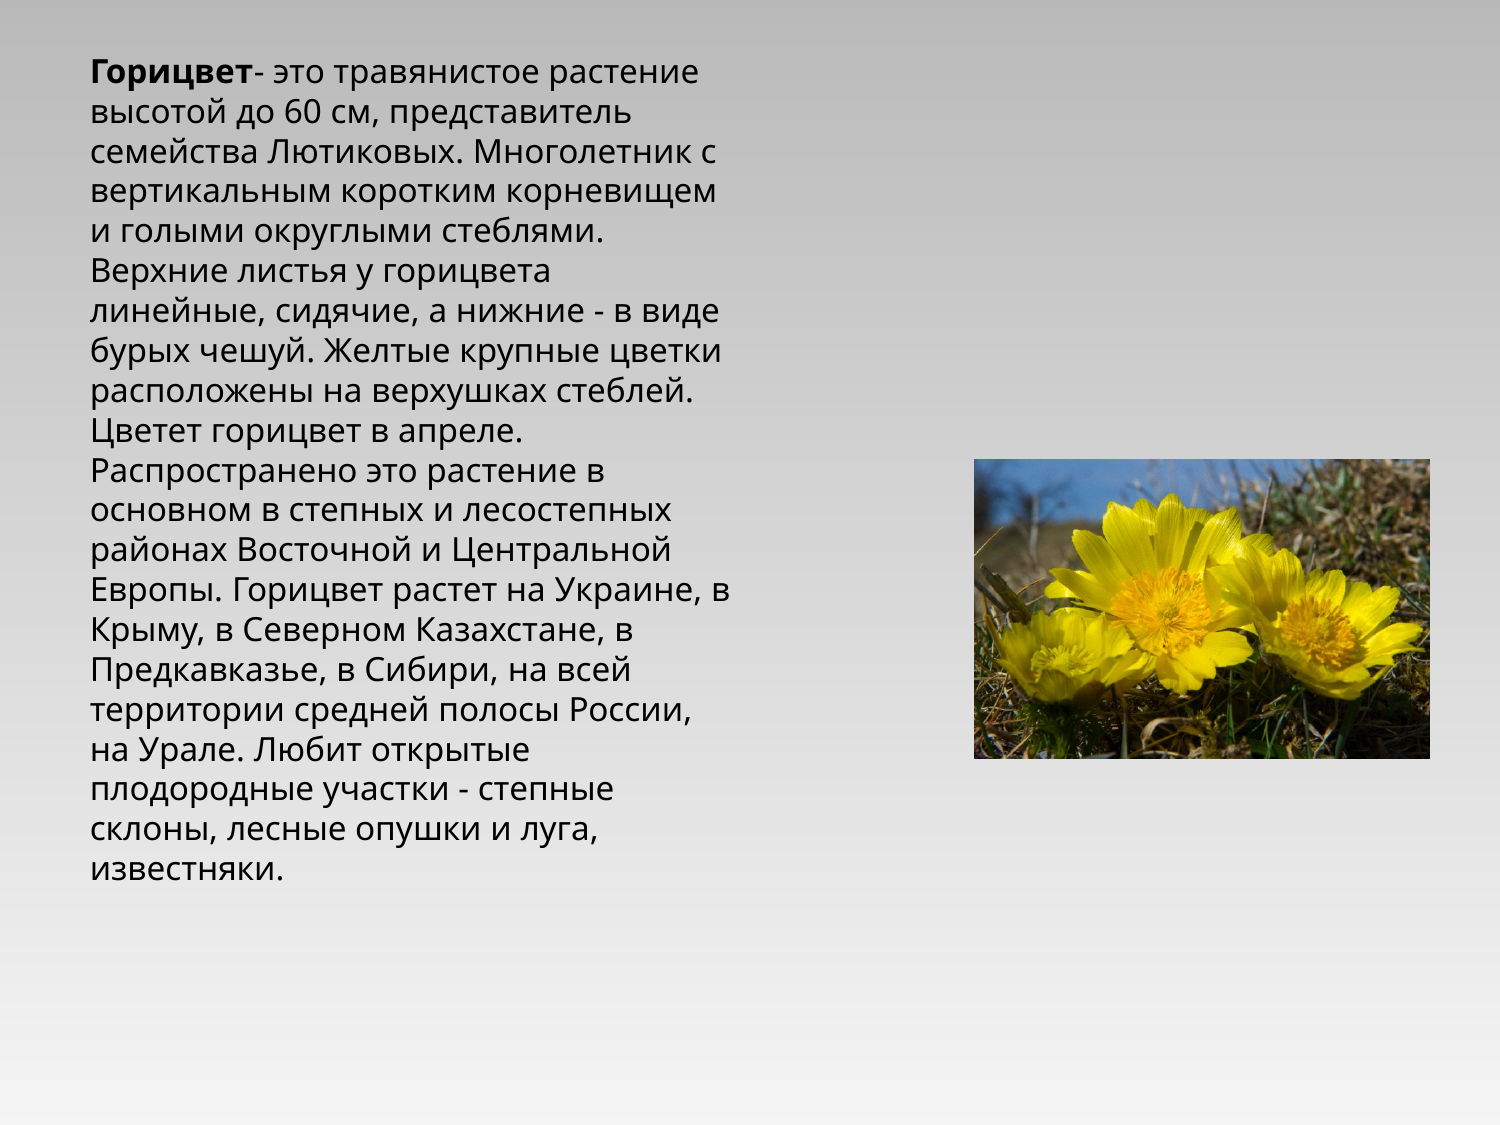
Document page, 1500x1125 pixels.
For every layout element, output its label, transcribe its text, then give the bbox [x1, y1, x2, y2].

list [974, 459, 1430, 759]
list Горицвет- это травянистое растение высотой до 60 см, представитель семейства Лютиковых. Многолетник с вертикальным коротким корневищем и голыми округлыми стеблями. Верхние листья у горицвета линейные, сидячие, а нижние - в виде бурых чешуй. Желтые крупные цветки расположены на верхушках стеблей. Цветет горицвет в апреле. Распространено это растение в основном в степных и лесостепных районах Восточной и Центральной Европы. Горицвет растет на Украине, в Крыму, в Северном Казахстане, в Предкавказье, в Сибири, на всей территории средней полосы России, на Урале. Любит открытые плодородные участки - степные склоны, лесные опушки и луга, известняки. [75, 42, 750, 1005]
